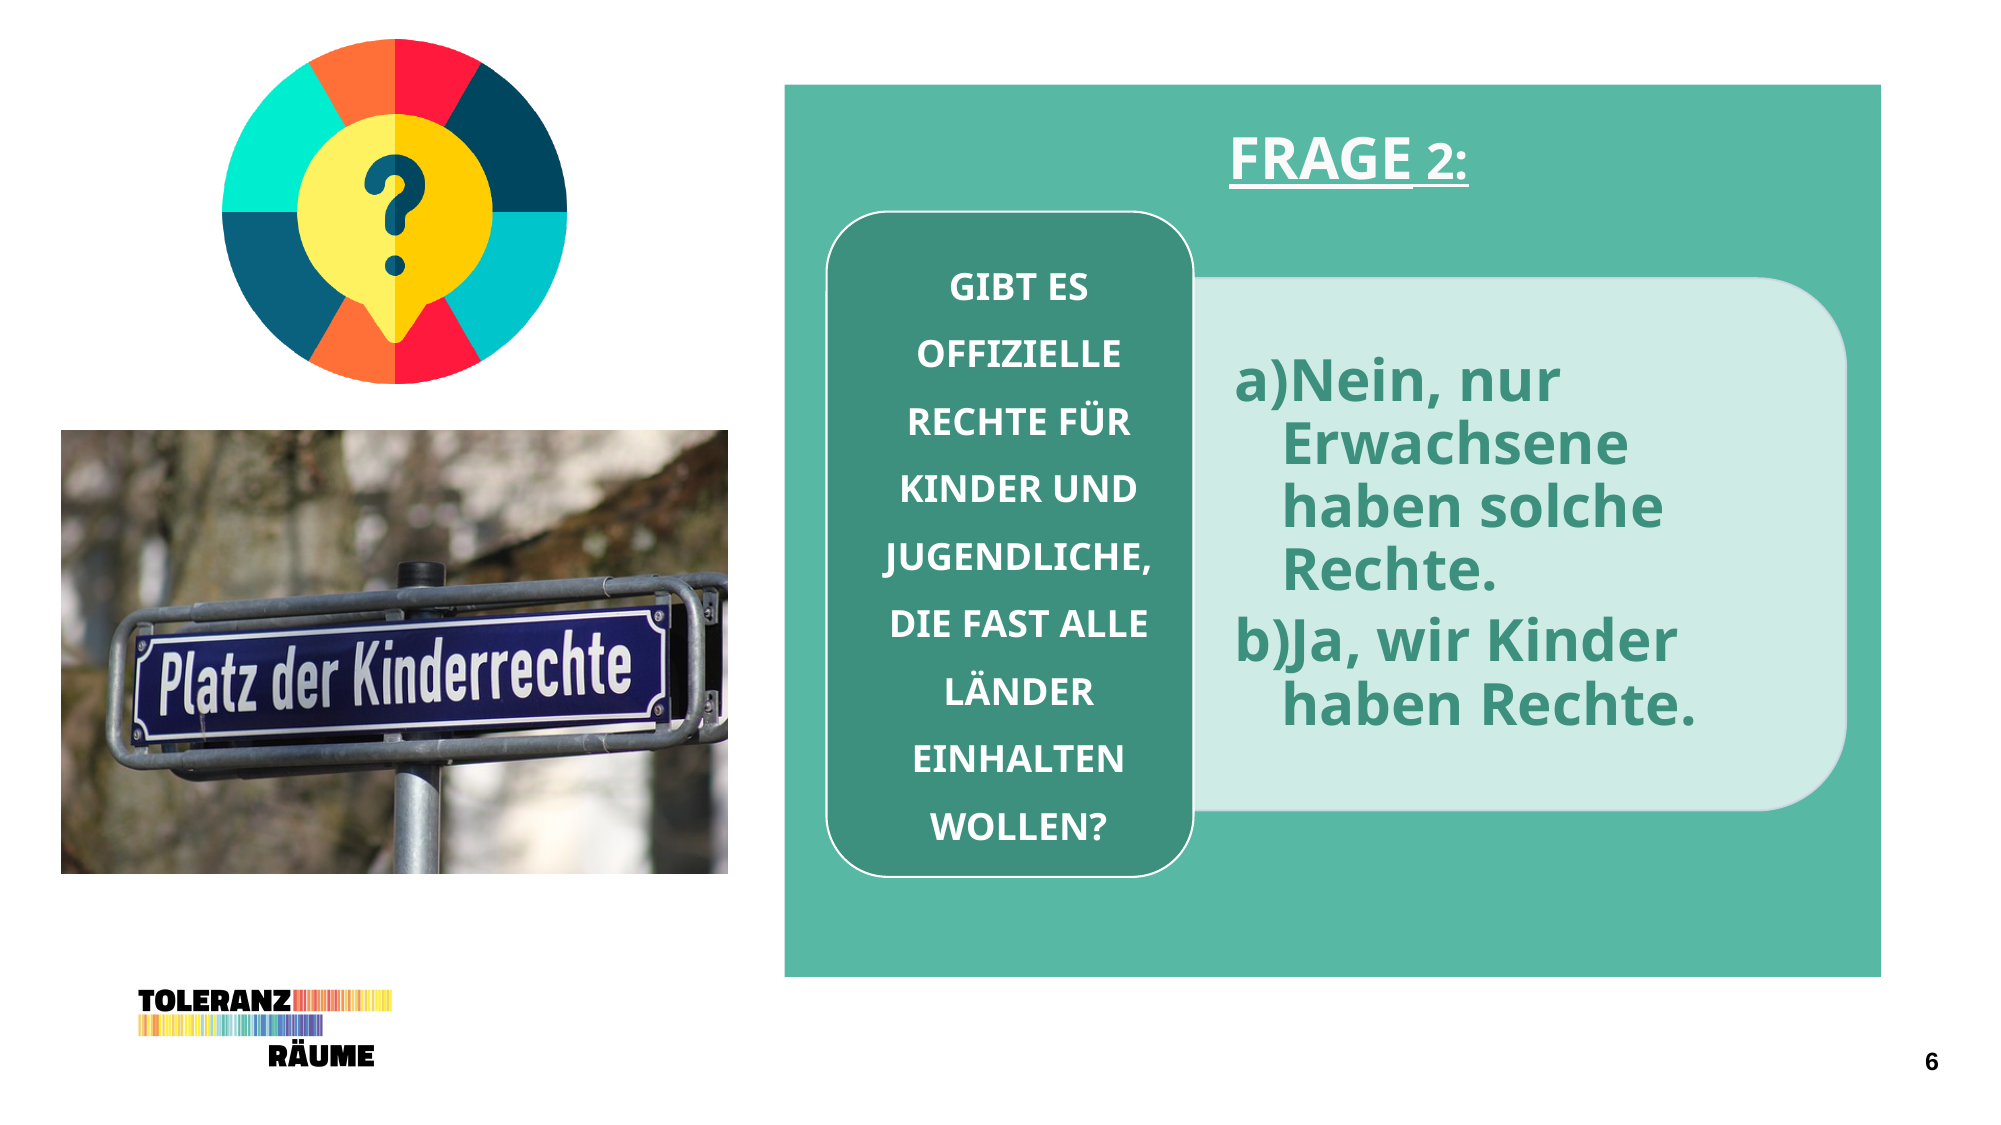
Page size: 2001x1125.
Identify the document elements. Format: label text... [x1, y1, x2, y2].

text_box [826, 211, 1846, 877]
picture [61, 430, 728, 874]
text_box [784, 83, 1882, 978]
picture [222, 39, 567, 385]
picture [137, 989, 393, 1067]
text_box FRAGE 2: [878, 114, 1820, 200]
slide_number 6 [1846, 1034, 1940, 1076]
